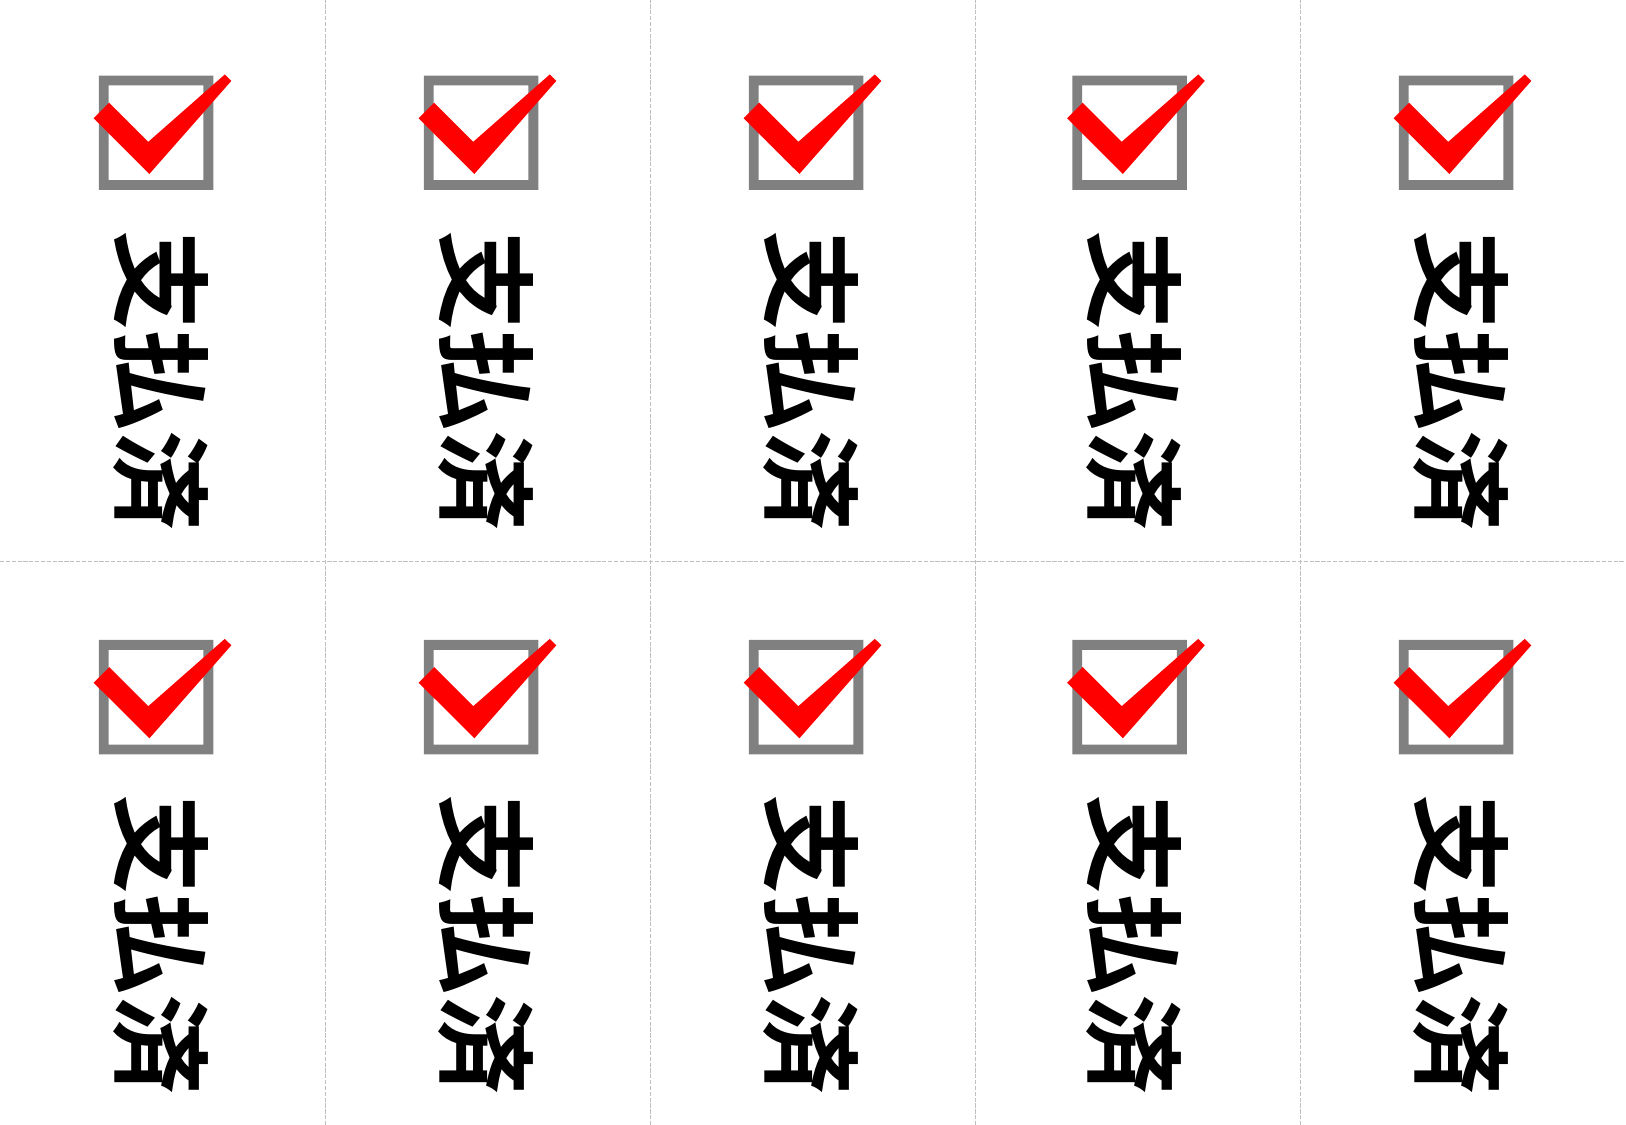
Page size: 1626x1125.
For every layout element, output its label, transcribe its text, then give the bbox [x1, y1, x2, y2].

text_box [1393, 638, 1532, 755]
text_box 支払済 [1075, 220, 1197, 541]
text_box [418, 74, 557, 191]
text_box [1393, 74, 1532, 191]
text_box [743, 638, 882, 755]
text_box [93, 638, 232, 755]
text_box 支払済 [1401, 220, 1523, 541]
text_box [1067, 74, 1205, 191]
text_box 支払済 [426, 784, 548, 1105]
text_box 支払済 [1075, 784, 1197, 1105]
text_box 支払済 [426, 220, 548, 541]
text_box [93, 74, 232, 191]
text_box 支払済 [101, 784, 223, 1105]
text_box 支払済 [751, 784, 873, 1105]
text_box 支払済 [751, 220, 873, 541]
text_box 支払済 [101, 220, 223, 541]
text_box 支払済 [1401, 784, 1523, 1105]
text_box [743, 74, 882, 191]
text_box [1067, 638, 1205, 755]
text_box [418, 638, 557, 755]
